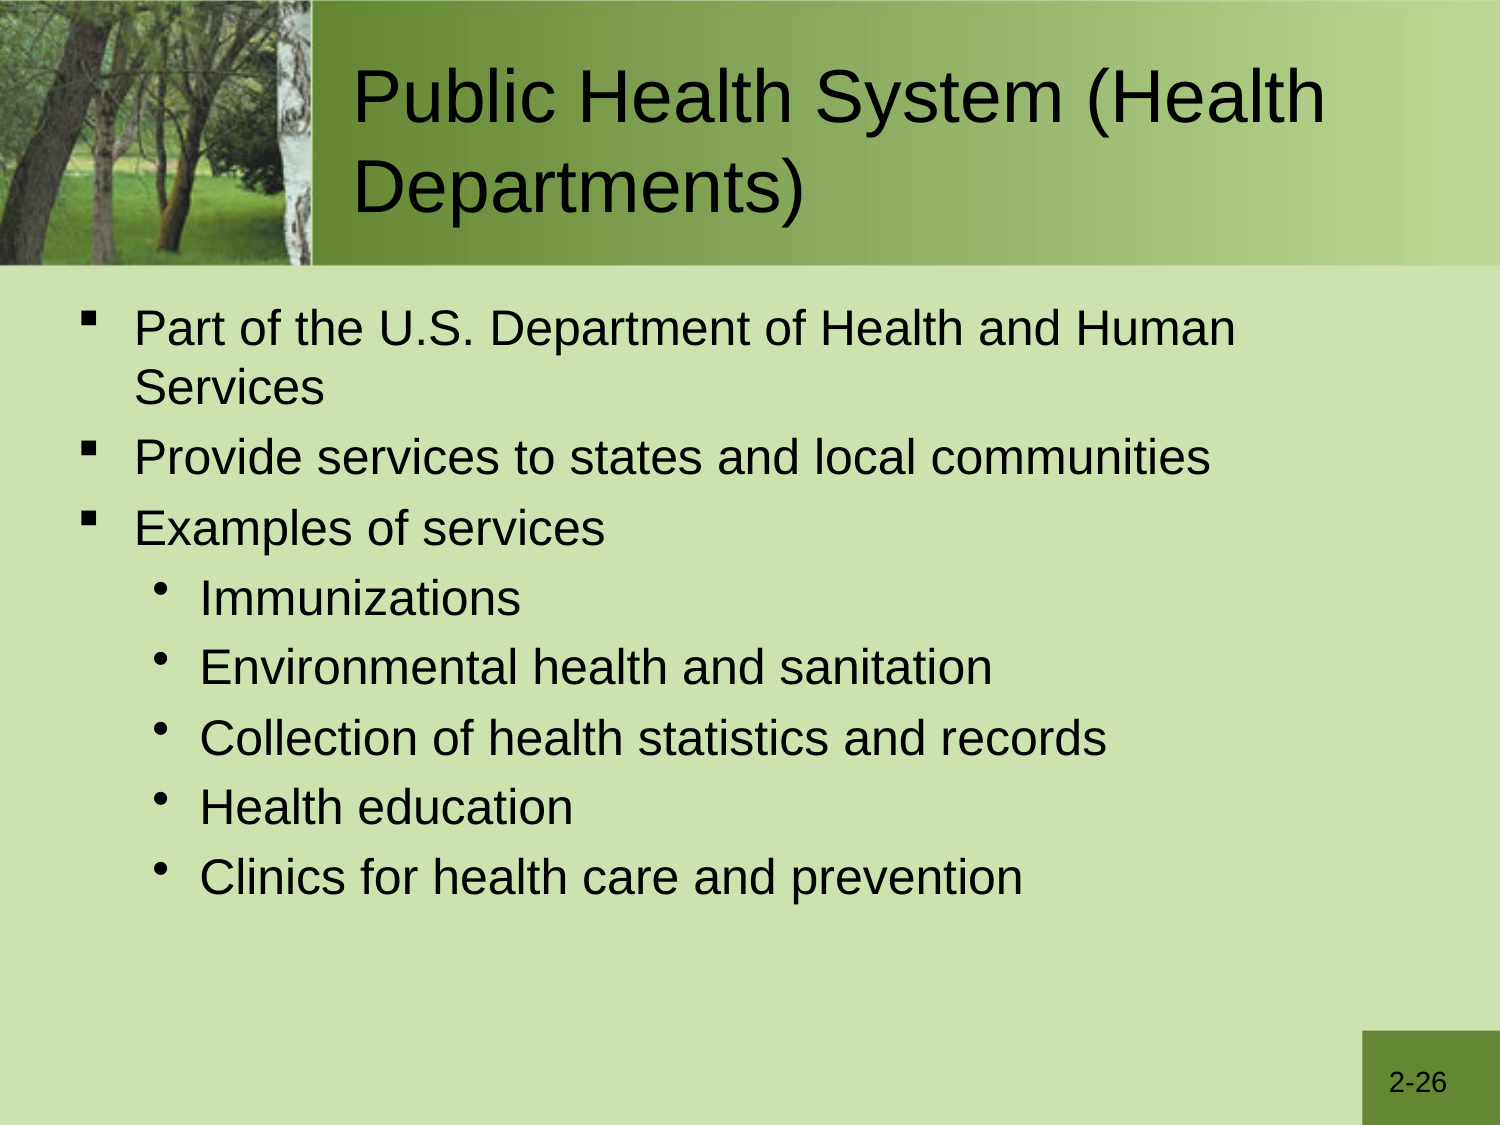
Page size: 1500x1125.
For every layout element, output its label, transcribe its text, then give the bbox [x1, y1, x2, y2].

picture [0, 0, 1500, 1125]
slide_number 2-26 [1149, 1031, 1463, 1107]
title Public Health System (Health Departments) [337, 24, 1438, 250]
list Part of the U.S. Department of Health and Human Services Provide services to states and local communities Examples of services Immunizations Environmental health and sanitation Collection of health statistics and records Health education Clinics for health care and prevention [62, 287, 1375, 1000]
